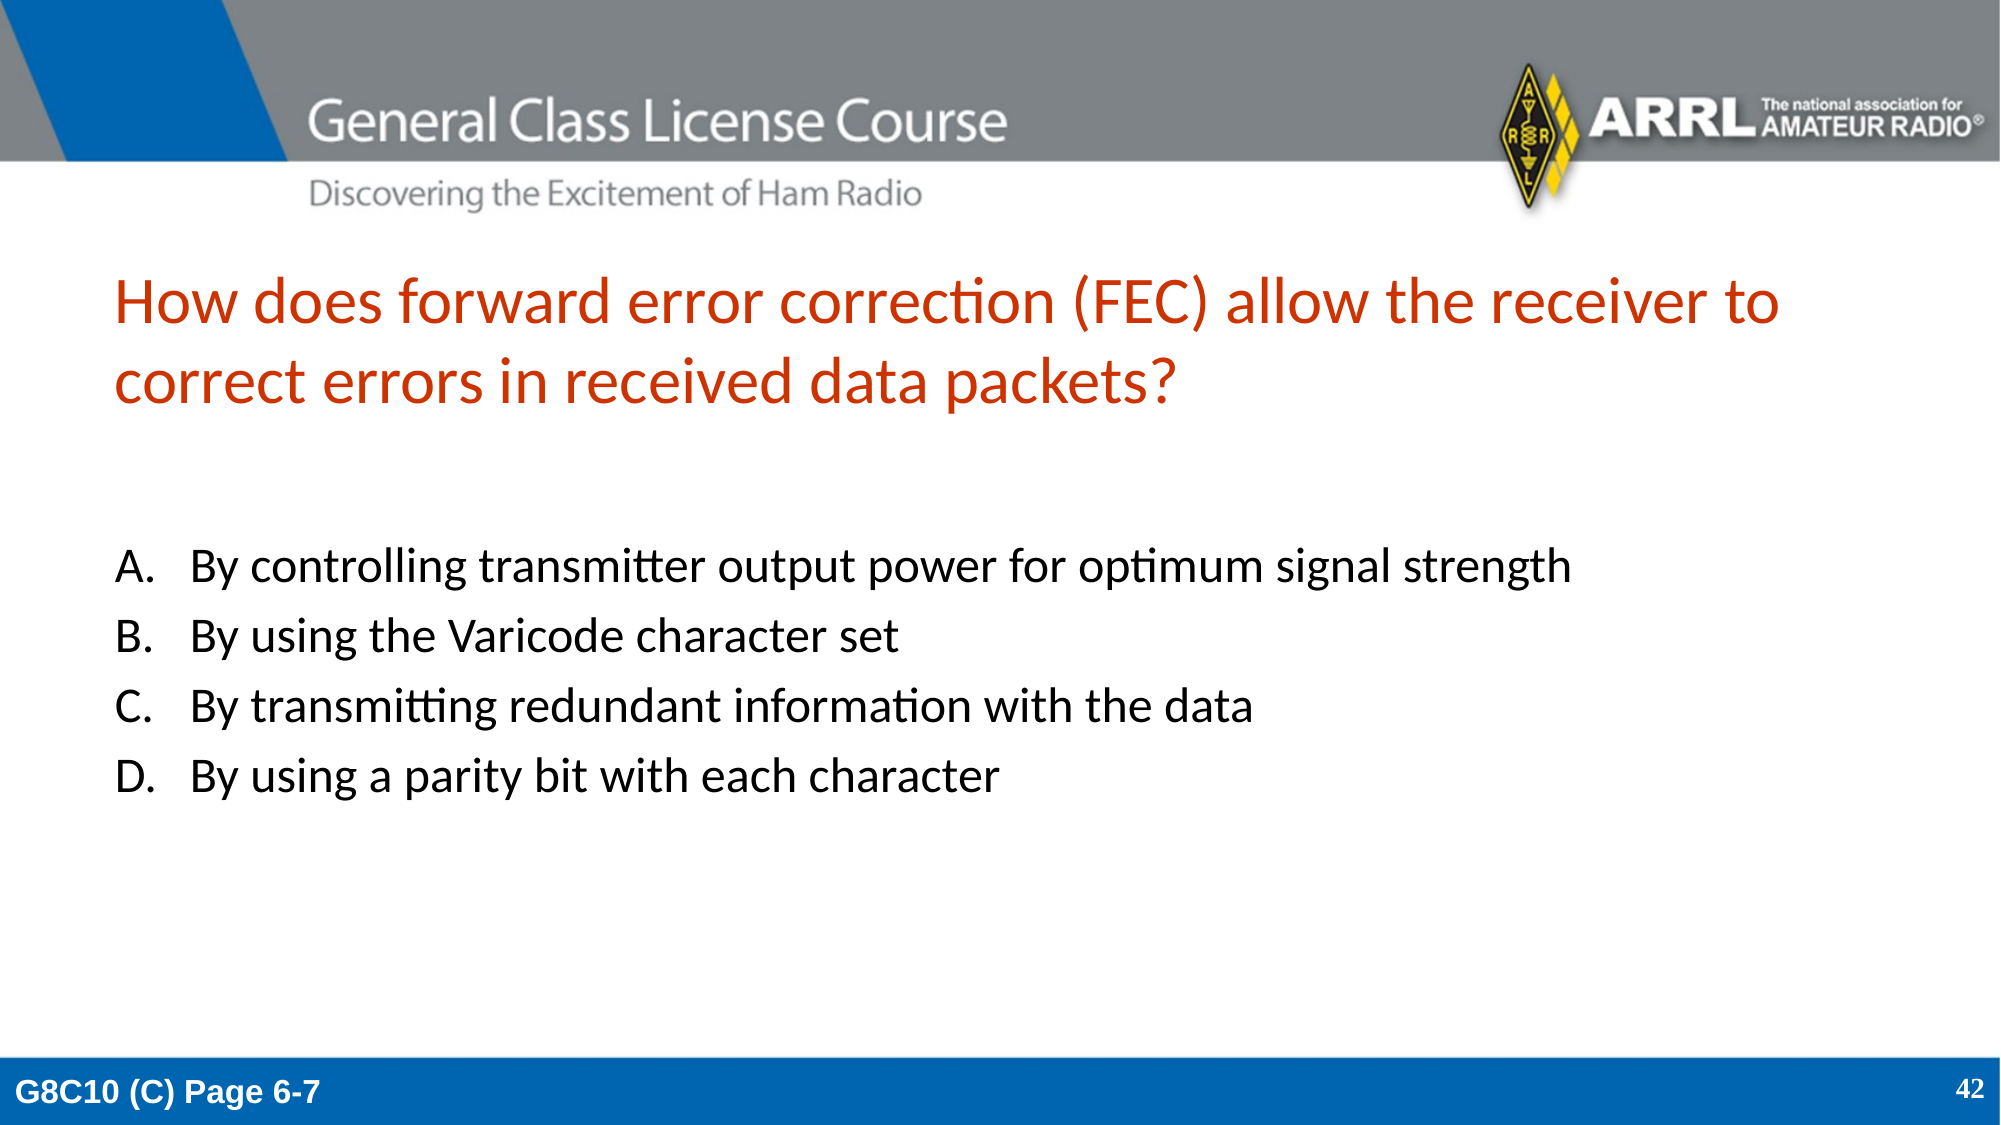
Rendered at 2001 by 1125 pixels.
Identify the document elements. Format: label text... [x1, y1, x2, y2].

picture [0, 0, 2001, 1125]
text_box 42 [1875, 1062, 2000, 1113]
title How does forward error correction (FEC) allow the receiver to correct errors in received data packets? [99, 249, 1900, 468]
list By controlling transmitter output power for optimum signal strength By using the Varicode character set By transmitting redundant information with the data By using a parity bit with each character [99, 525, 1900, 1005]
text_box G8C10 (C) Page 6-7 [0, 1062, 1313, 1118]
